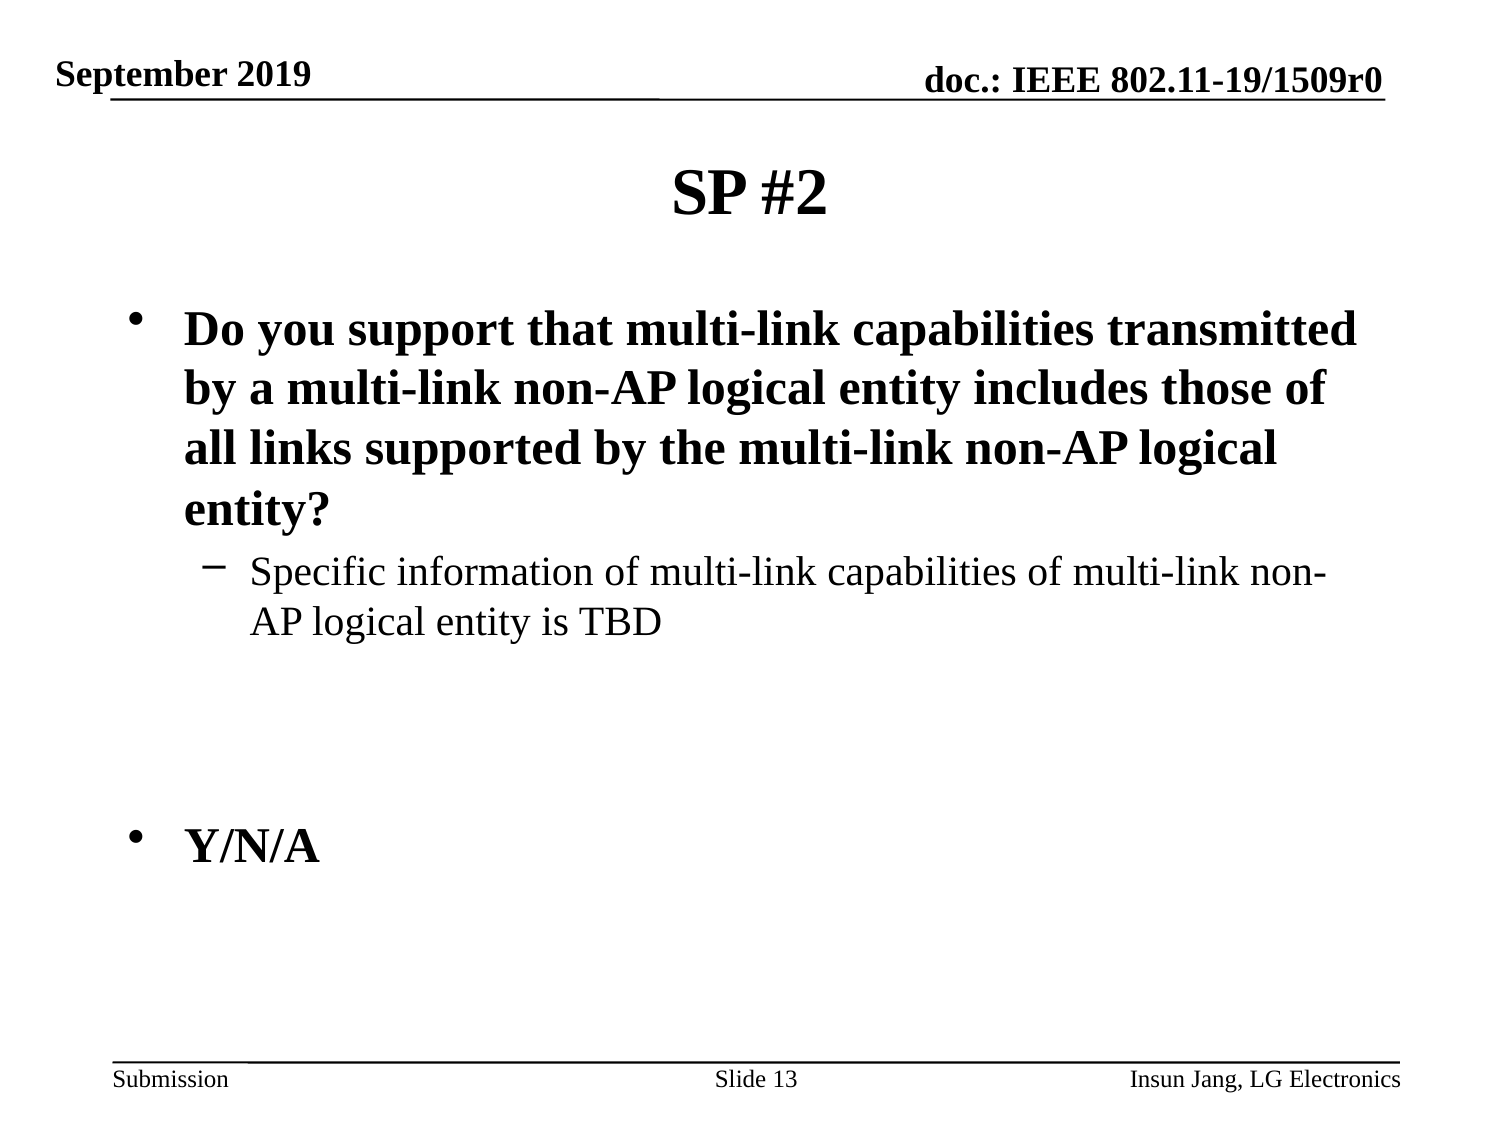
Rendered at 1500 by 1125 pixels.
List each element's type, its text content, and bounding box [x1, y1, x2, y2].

footer Insun Jang, LG Electronics [1125, 1061, 1402, 1093]
list Do you support that multi-link capabilities transmitted by a multi-link non-AP logical entity includes those of all links supported by the multi-link non-AP logical entity? Specific information of multi-link capabilities of multi-link non-AP logical entity is TBD Y/N/A [112, 287, 1388, 1000]
slide_number Slide 13 [712, 1061, 800, 1093]
title SP #2 [112, 112, 1388, 263]
